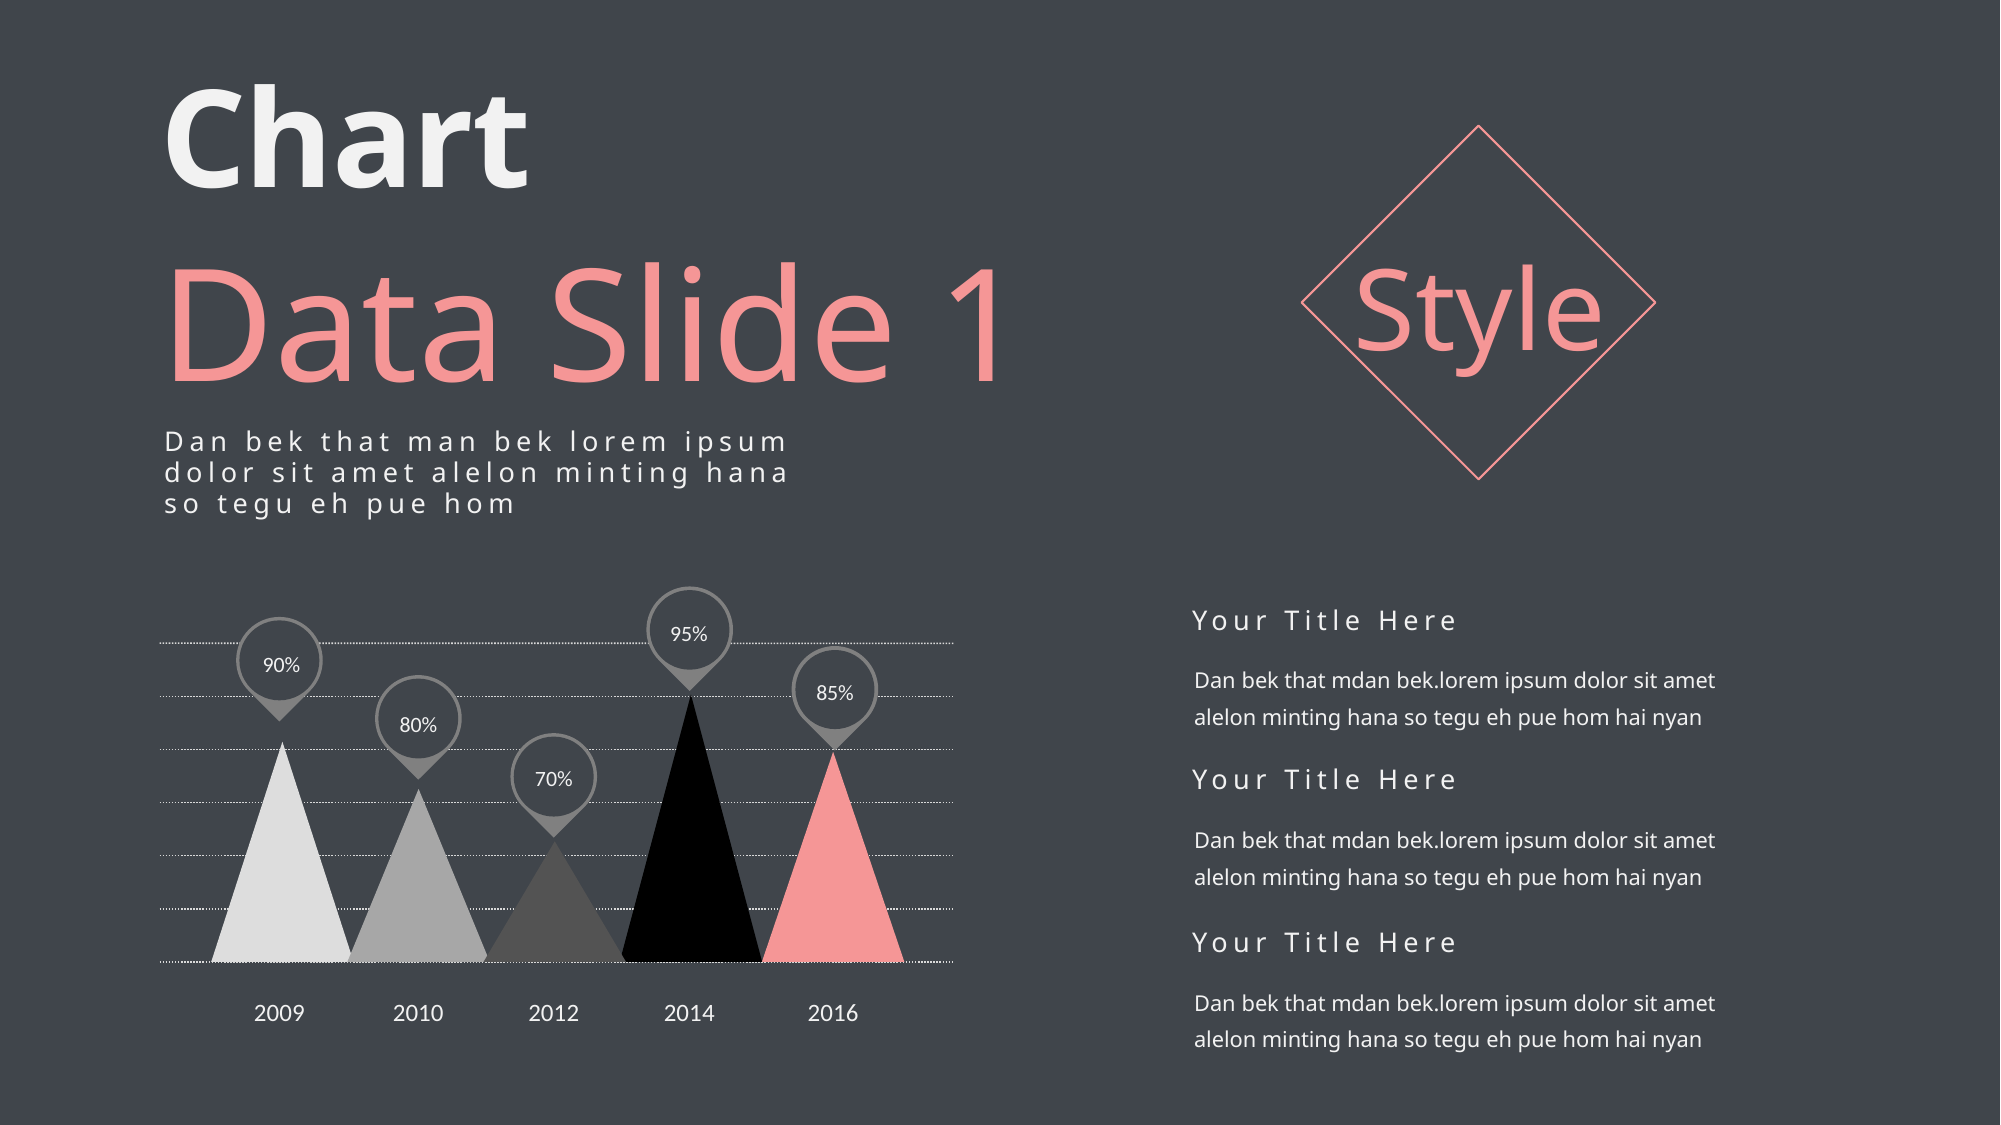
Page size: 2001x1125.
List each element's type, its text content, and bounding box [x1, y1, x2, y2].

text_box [159, 643, 954, 962]
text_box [510, 733, 598, 820]
text_box Style [1319, 233, 1641, 377]
text_box [1301, 285, 1319, 320]
text_box Your Title Here [1187, 757, 1493, 799]
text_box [236, 616, 323, 704]
text_box Dan bek that mdan bek.lorem ipsum dolor sit amet alelon minting hana so tegu eh pue hom hai nyan [1189, 974, 1766, 1057]
text_box Dan bek that man bek lorem ipsum dolor sit amet alelon minting hana so tegu eh pue hom [159, 421, 821, 524]
text_box Data Slide 1 [156, 220, 1042, 417]
text_box Dan bek that mdan bek.lorem ipsum dolor sit amet alelon minting hana so tegu eh pue hom hai nyan [1189, 811, 1766, 894]
text_box 2016 [796, 985, 870, 1026]
text_box Chart [156, 48, 741, 219]
text_box [1371, 125, 1586, 233]
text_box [791, 646, 879, 733]
text_box Your Title Here [1187, 921, 1493, 963]
text_box Your Title Here [1187, 599, 1493, 641]
text_box 2014 [652, 985, 726, 1026]
text_box 2009 [243, 985, 316, 1026]
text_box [375, 675, 462, 762]
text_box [646, 586, 734, 674]
text_box [1641, 288, 1656, 317]
text_box [1376, 377, 1581, 480]
text_box Dan bek that mdan bek.lorem ipsum dolor sit amet alelon minting hana so tegu eh pue hom hai nyan [1189, 652, 1766, 735]
text_box 2010 [382, 985, 455, 1026]
text_box 2012 [517, 985, 591, 1026]
